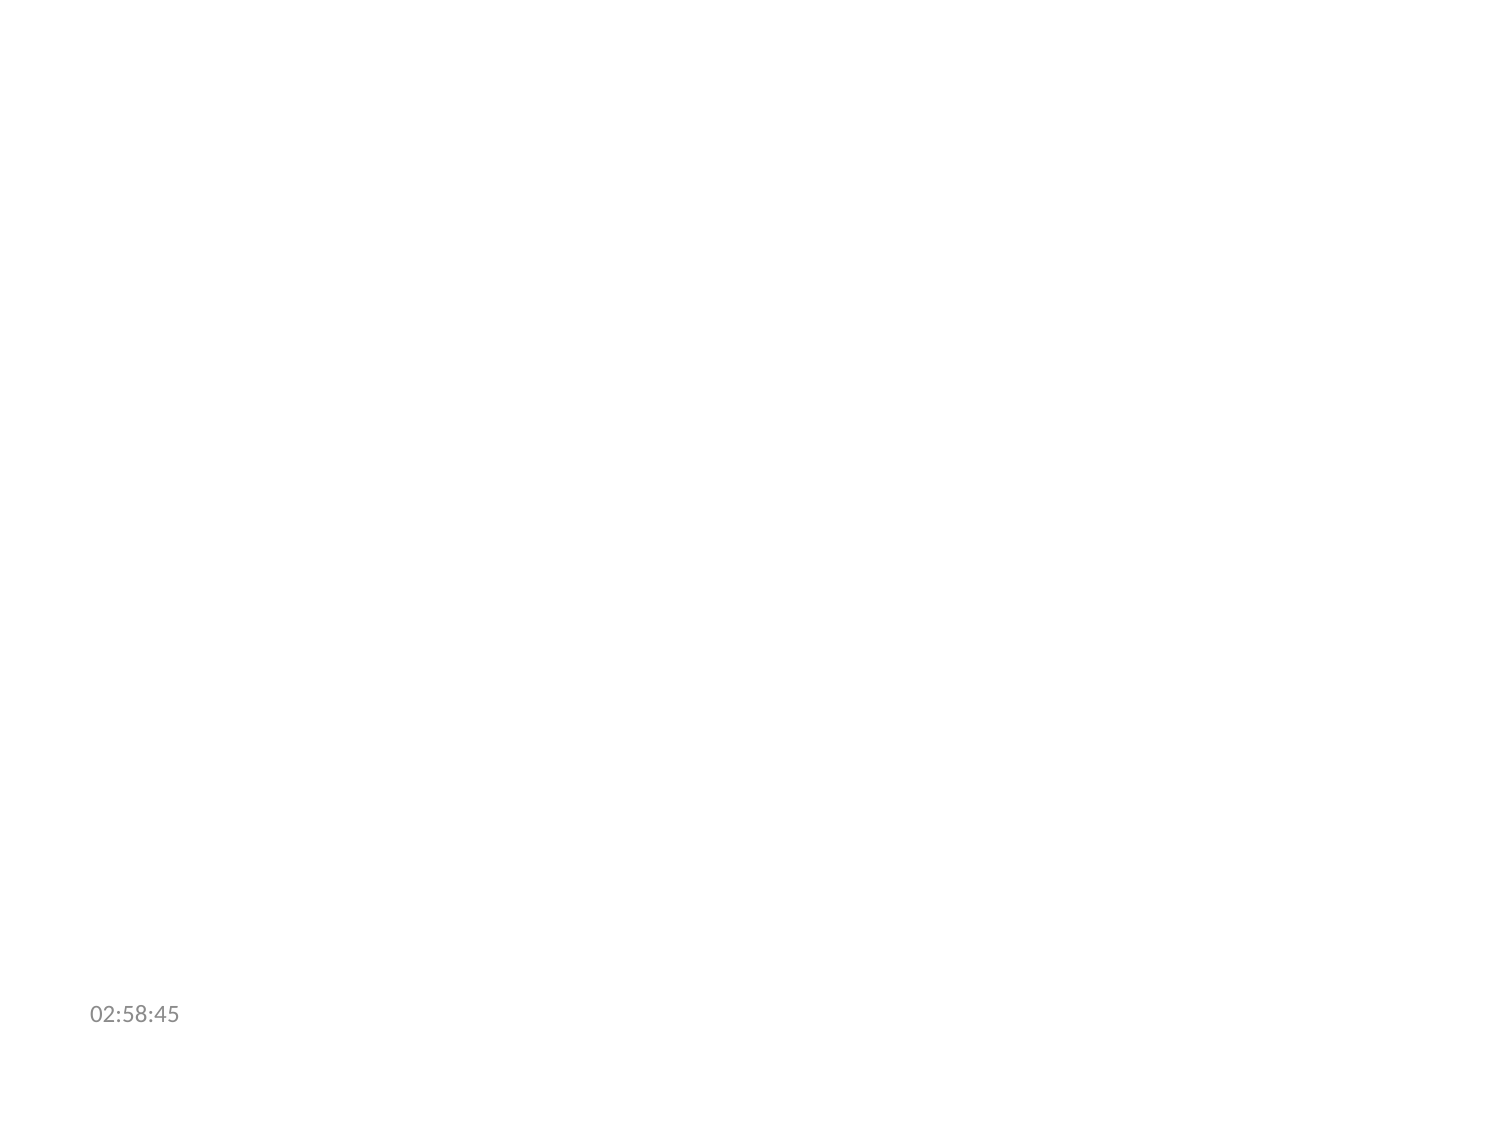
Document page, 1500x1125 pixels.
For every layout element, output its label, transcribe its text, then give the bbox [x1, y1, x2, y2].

text_box 15:35:09 [75, 982, 425, 1043]
